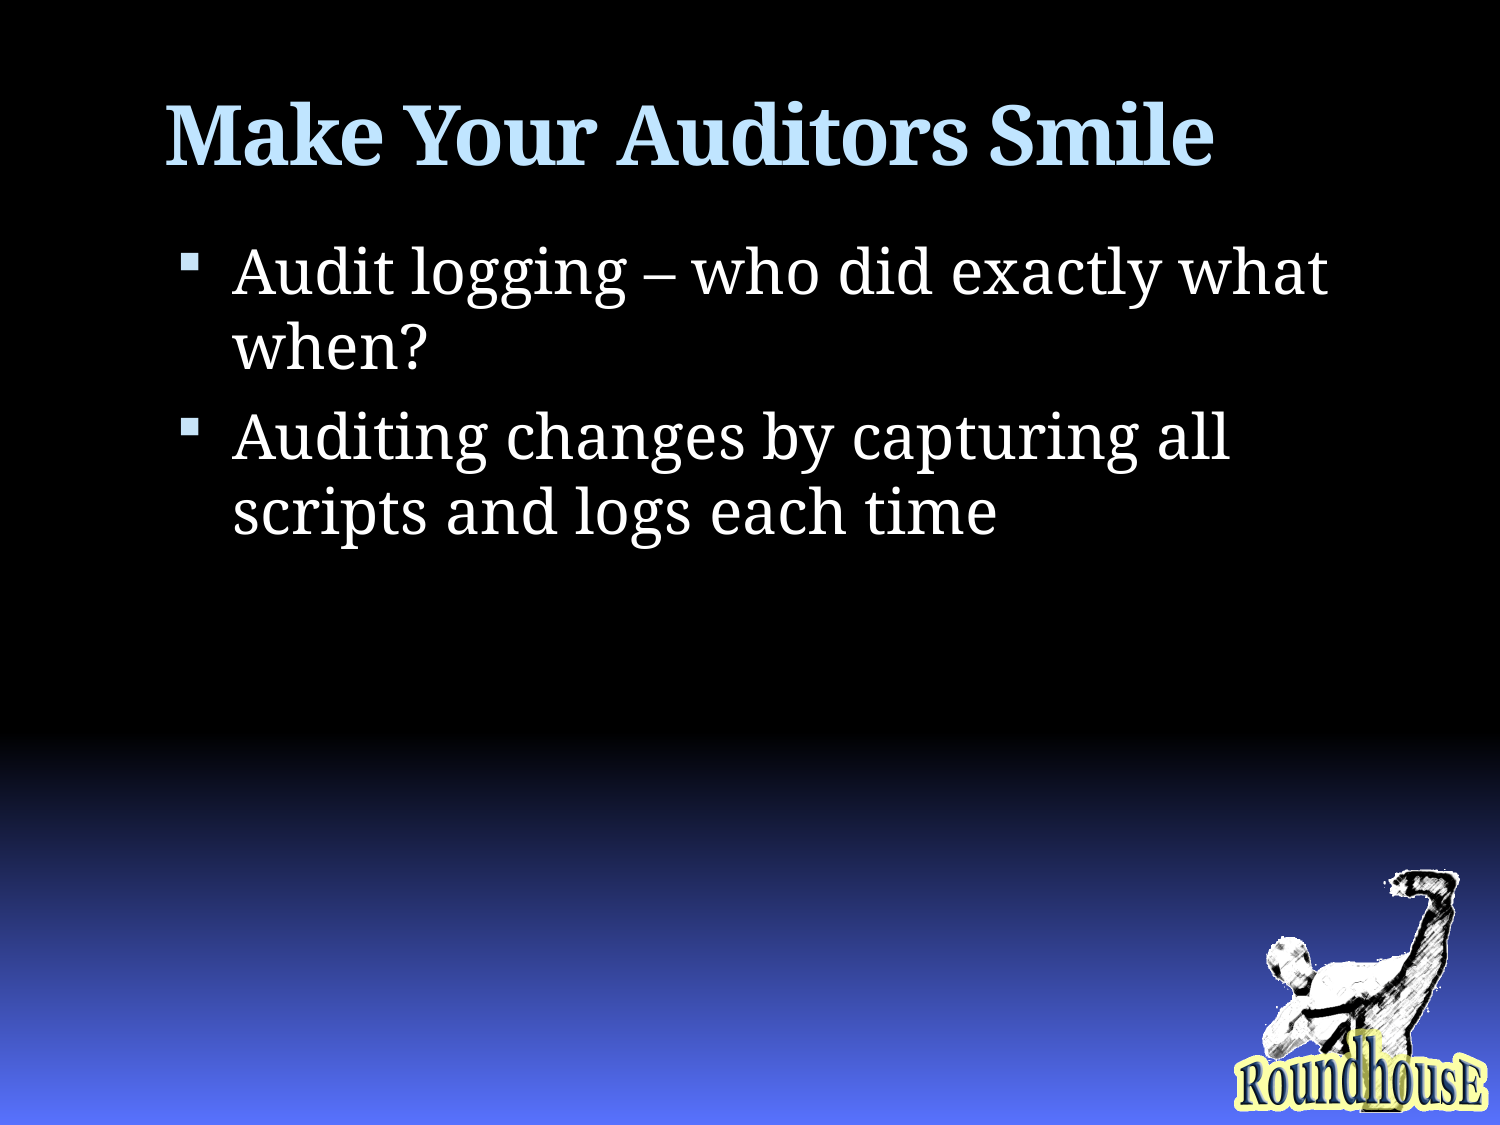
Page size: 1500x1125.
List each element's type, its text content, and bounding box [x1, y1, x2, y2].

picture [1218, 857, 1499, 1124]
title Make Your Auditors Smile [150, 75, 1425, 224]
list Audit logging – who did exactly what when? Auditing changes by capturing all scripts and logs each time [150, 224, 1425, 975]
